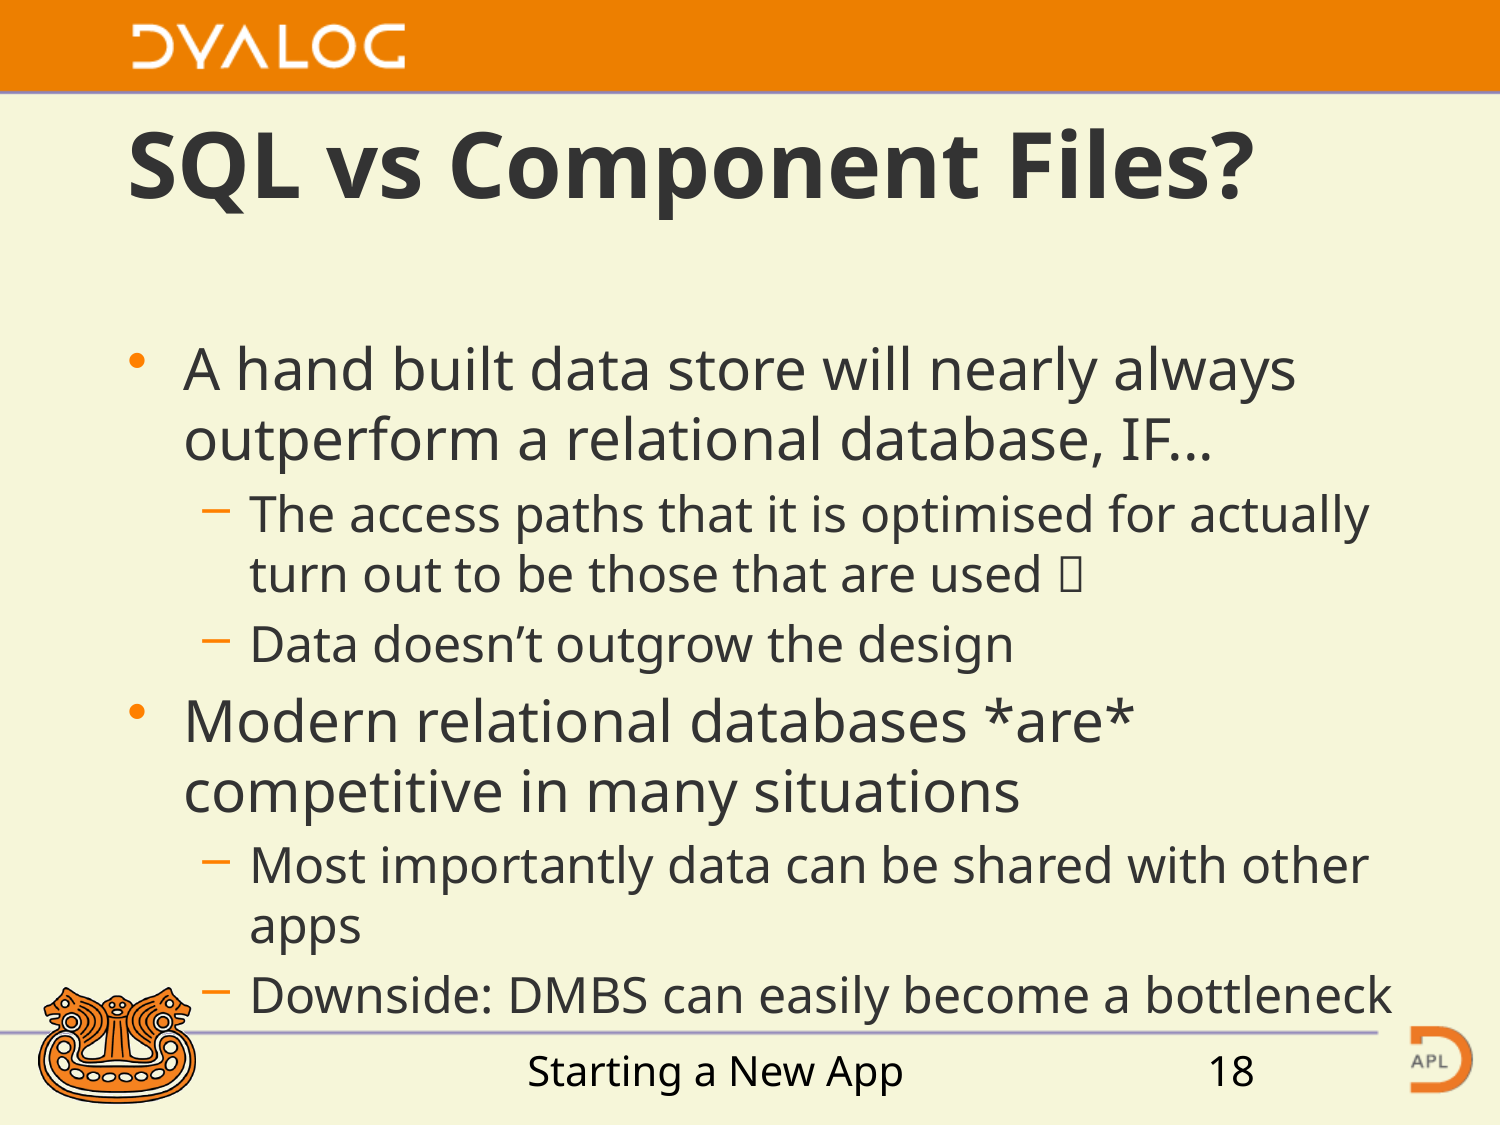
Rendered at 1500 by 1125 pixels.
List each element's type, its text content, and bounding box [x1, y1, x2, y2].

picture [0, 0, 1500, 1125]
list A hand built data store will nearly always outperform a relational database, IF... The access paths that it is optimised for actually turn out to be those that are used  Data doesn’t outgrow the design Modern relational databases *are* competitive in many situations Most importantly data can be shared with other apps Downside: DMBS can easily become a bottleneck [112, 324, 1436, 1000]
slide_number [112, 1037, 425, 1113]
slide_number 18 [1074, 1037, 1388, 1113]
title SQL vs Component Files? [112, 99, 1388, 288]
footer Starting a New App [512, 1037, 988, 1113]
